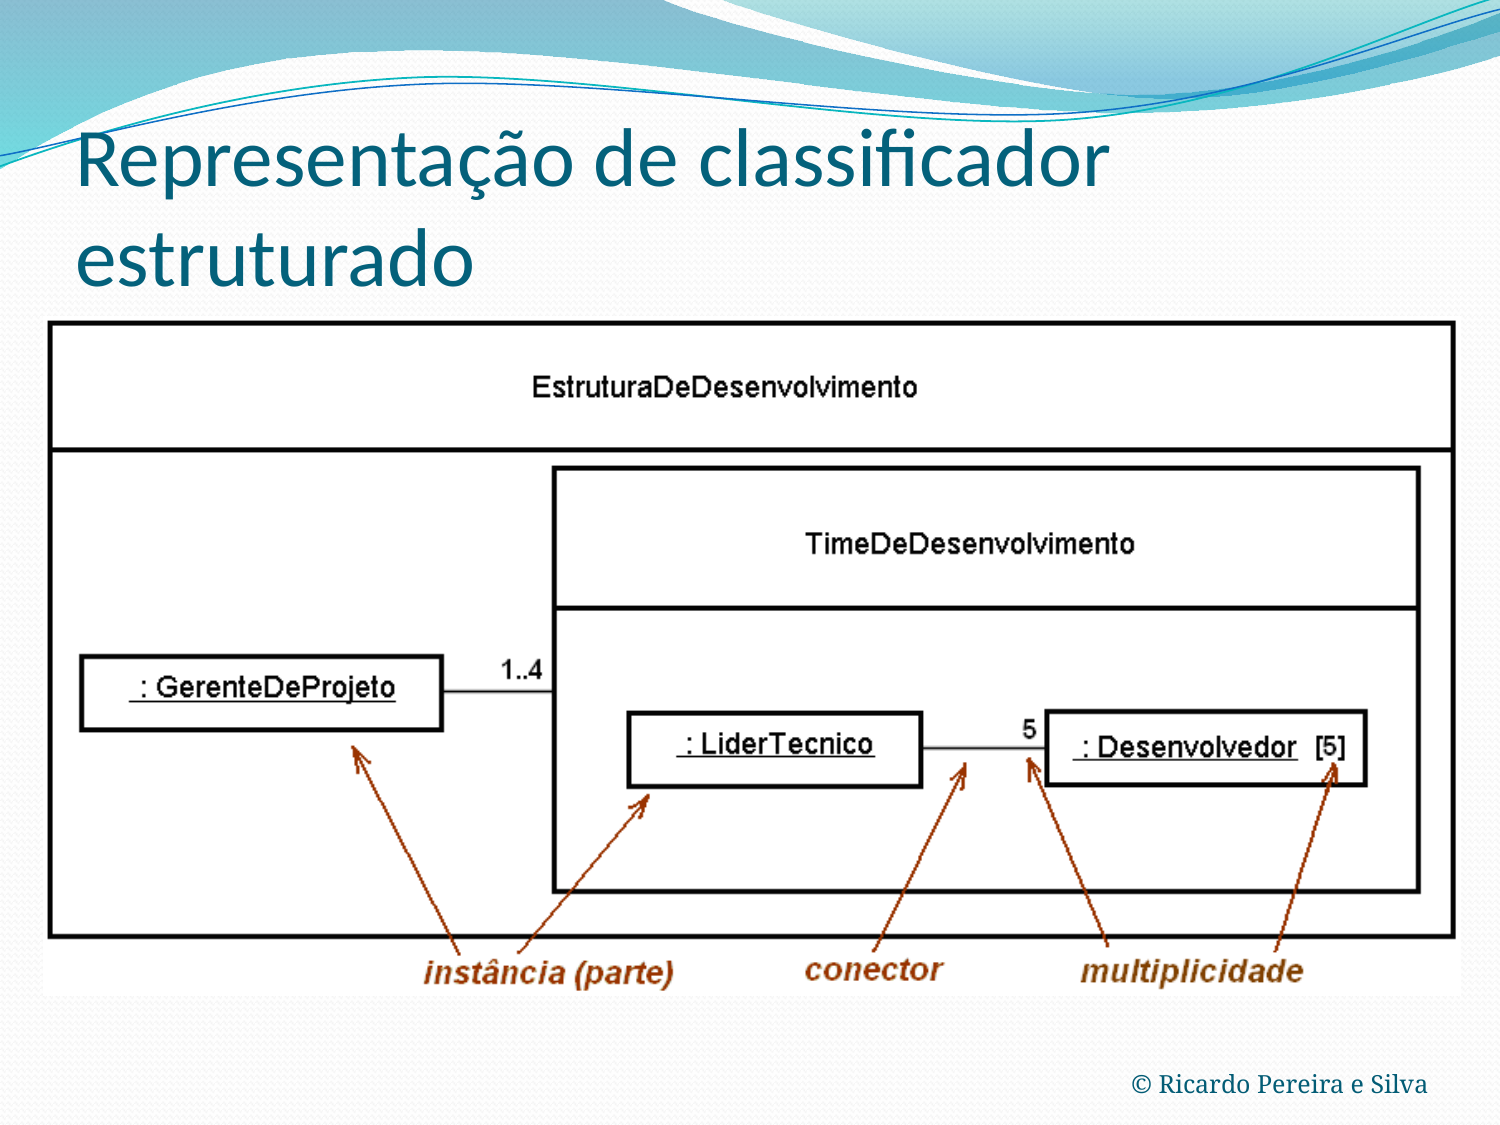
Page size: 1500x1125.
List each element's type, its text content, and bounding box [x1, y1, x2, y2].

picture [43, 316, 1462, 997]
footer © Ricardo Pereira e Silva [1101, 1042, 1429, 1103]
title Representação de classificador estruturado [75, 115, 1425, 303]
